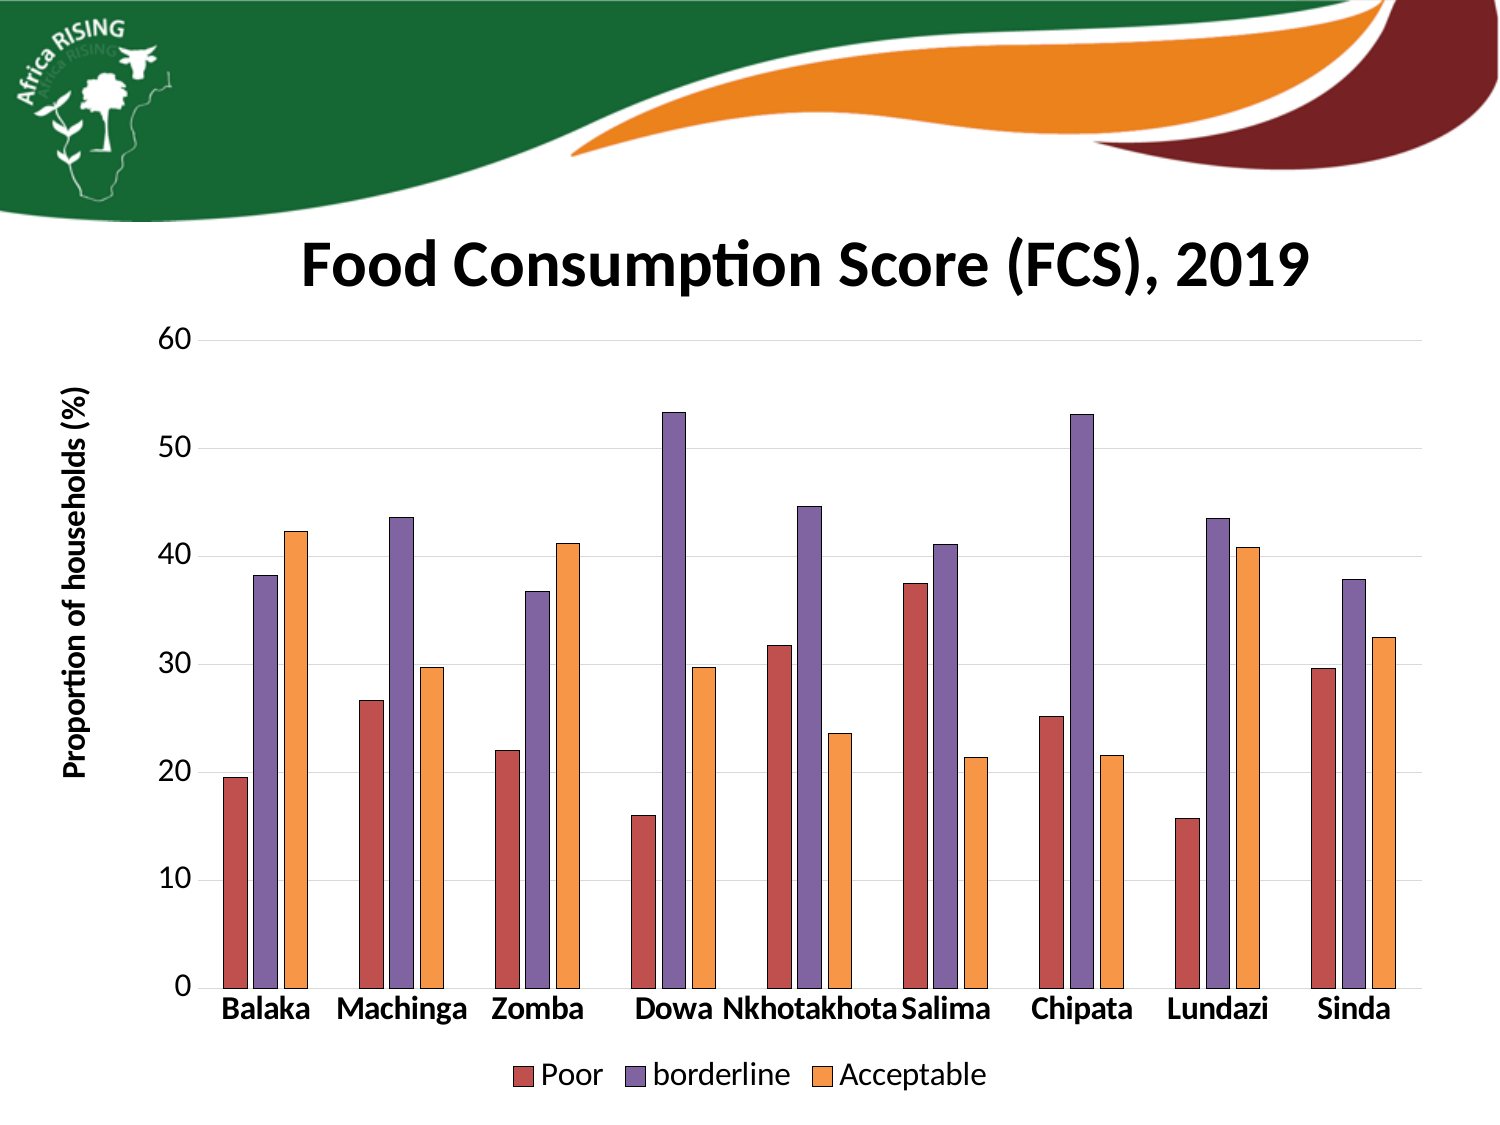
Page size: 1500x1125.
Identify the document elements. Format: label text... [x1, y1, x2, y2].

chart [49, 308, 1451, 1101]
picture [0, 0, 1499, 222]
text_box Food Consumption Score (FCS), 2019 [237, 212, 1375, 306]
